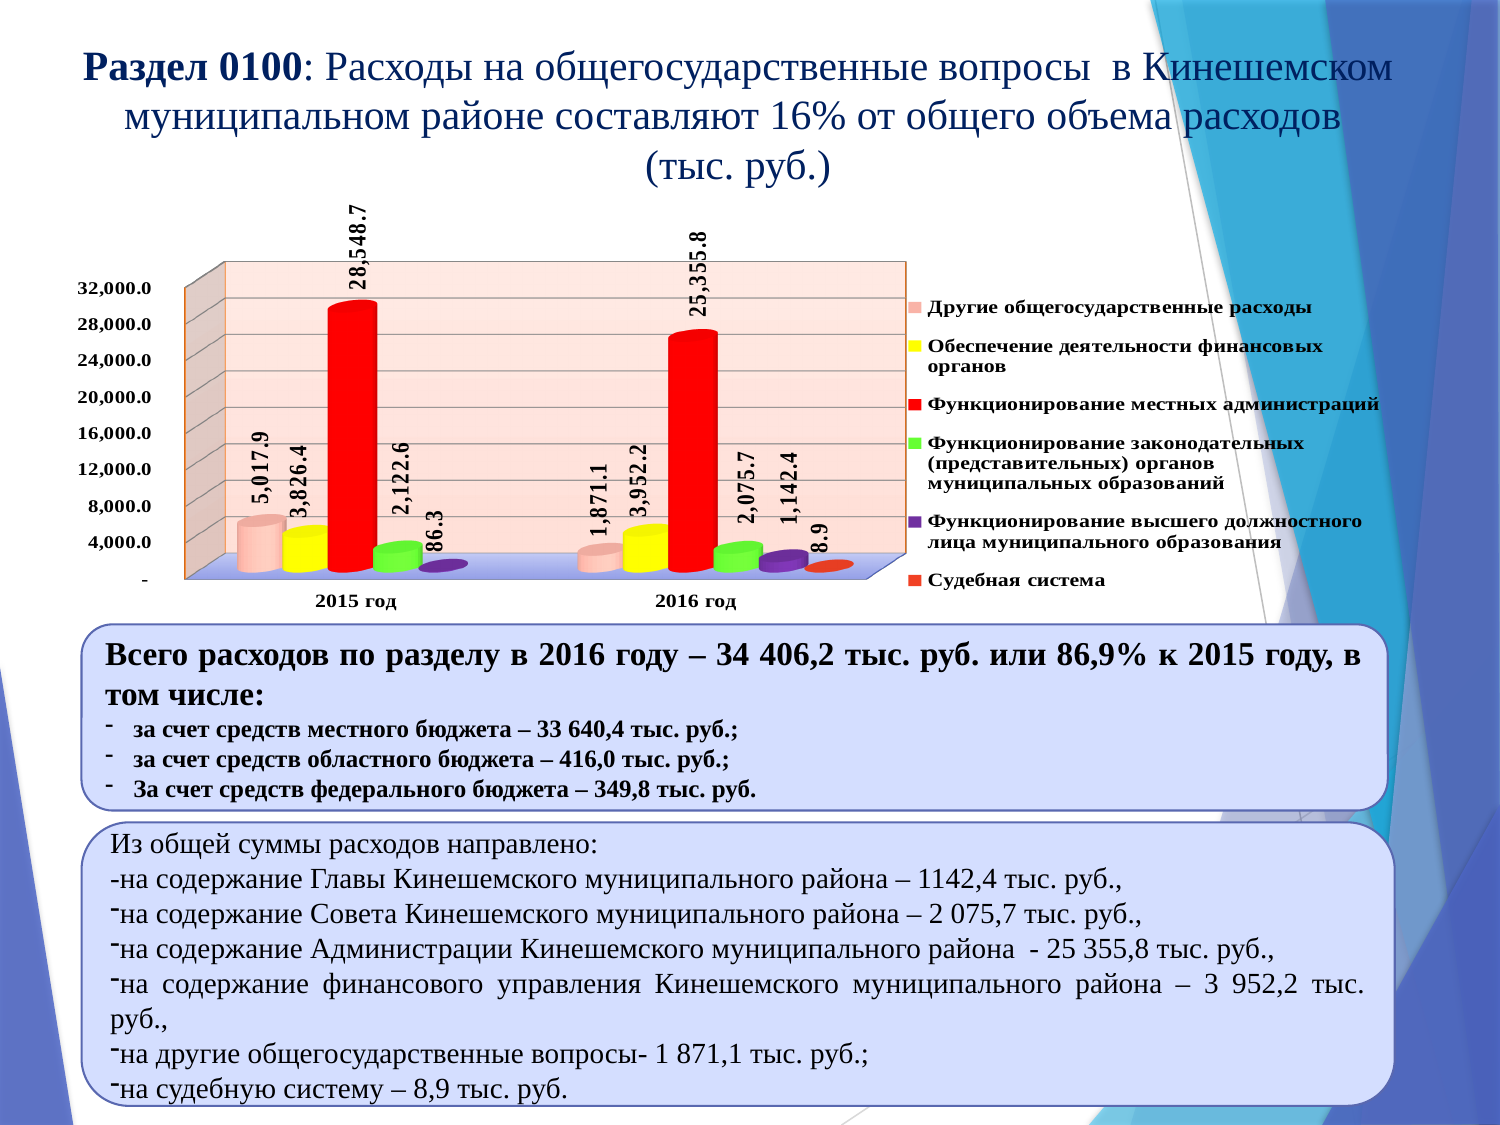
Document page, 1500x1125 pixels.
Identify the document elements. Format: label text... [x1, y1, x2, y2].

chart [34, 193, 1442, 620]
text_box Из общей суммы расходов направлено: -на содержание Главы Кинешемского муниципального района – 1142,4 тыс. руб., на содержание Совета Кинешемского муниципального района – 2 075,7 тыс. руб., на содержание Администрации Кинешемского муниципального района - 25 355,8 тыс. руб., на содержание финансового управления Кинешемского муниципального района – 3 952,2 тыс. руб., на другие общегосударственные вопросы- 1 871,1 тыс. руб.; на судебную систему – 8,9 тыс. руб. [80, 821, 1396, 1107]
text_box Всего расходов по разделу в 2016 году – 34 406,2 тыс. руб. или 86,9% к 2015 году, в том числе: за счет средств местного бюджета – 33 640,4 тыс. руб.; за счет средств областного бюджета – 416,0 тыс. руб.; За счет средств федерального бюджета – 349,8 тыс. руб. [80, 628, 1389, 812]
text_box Раздел 0100: Расходы на общегосударственные вопросы в Кинешемском муниципальном районе составляют 16% от общего объема расходов (тыс. руб.) [41, 30, 1436, 192]
